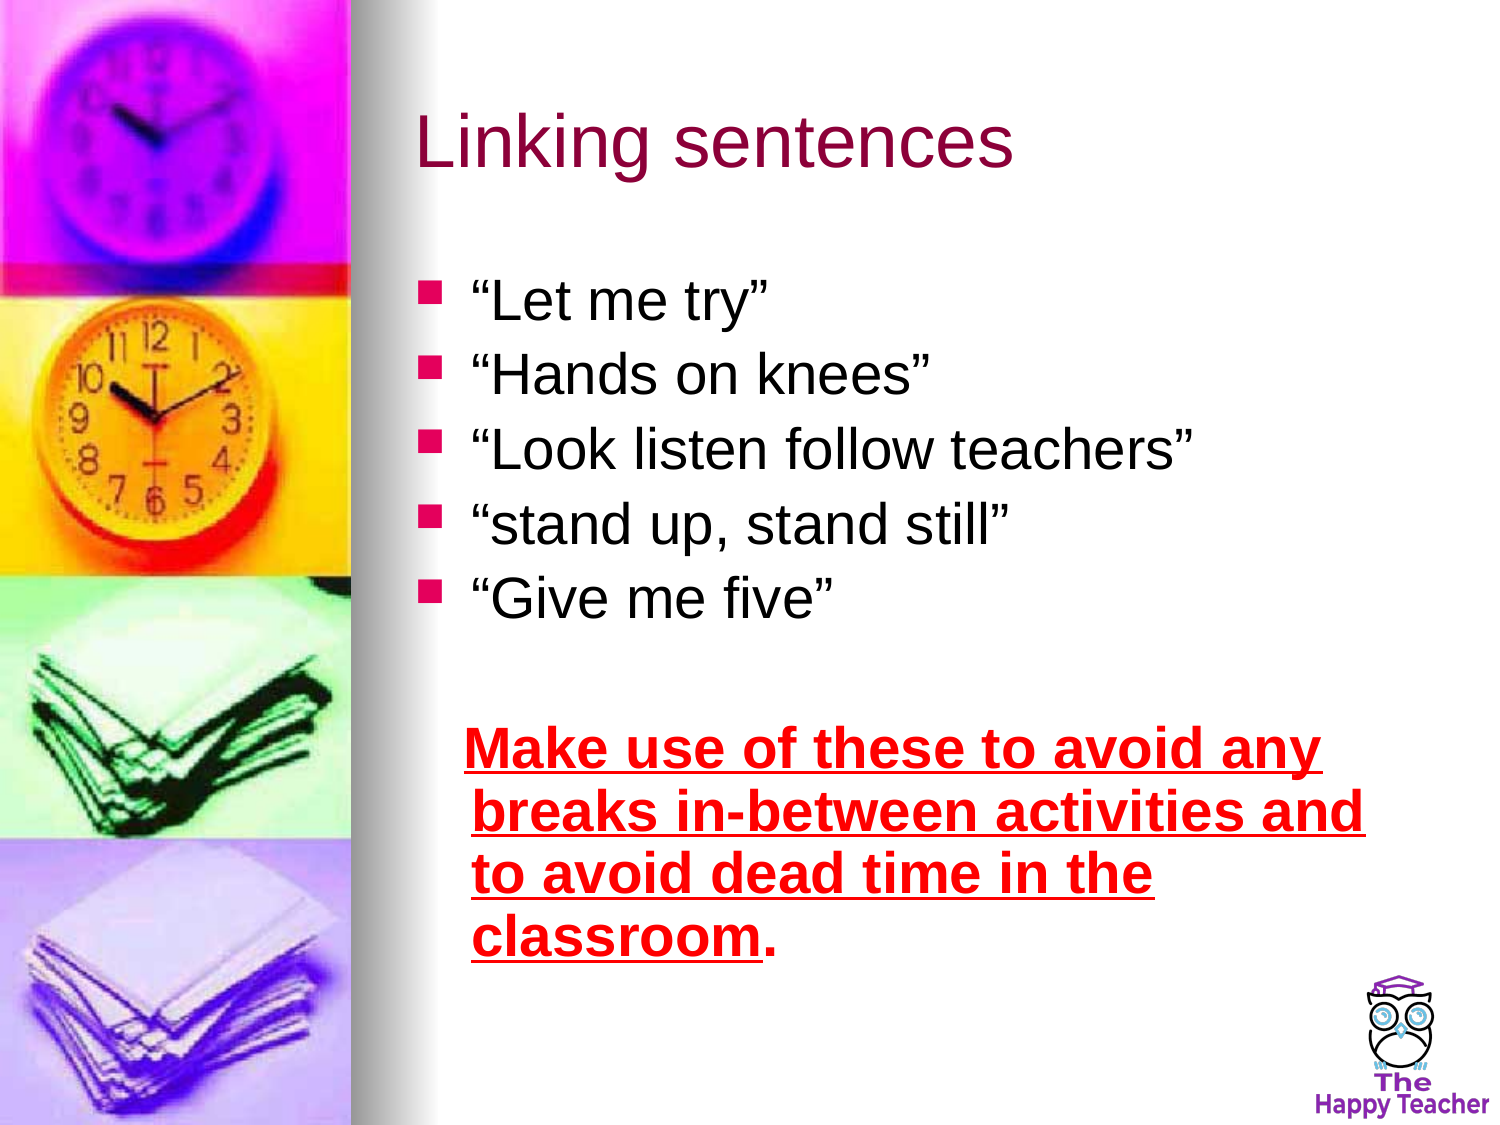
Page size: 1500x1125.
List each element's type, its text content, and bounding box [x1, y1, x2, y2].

title Linking sentences [399, 37, 1451, 238]
picture [0, 0, 351, 1125]
picture [1316, 975, 1490, 1119]
list “Let me try” “Hands on knees” “Look listen follow teachers” “stand up, stand still” “Give me five” Make use of these to avoid any breaks in-between activities and to avoid dead time in the classroom. [399, 262, 1451, 1001]
